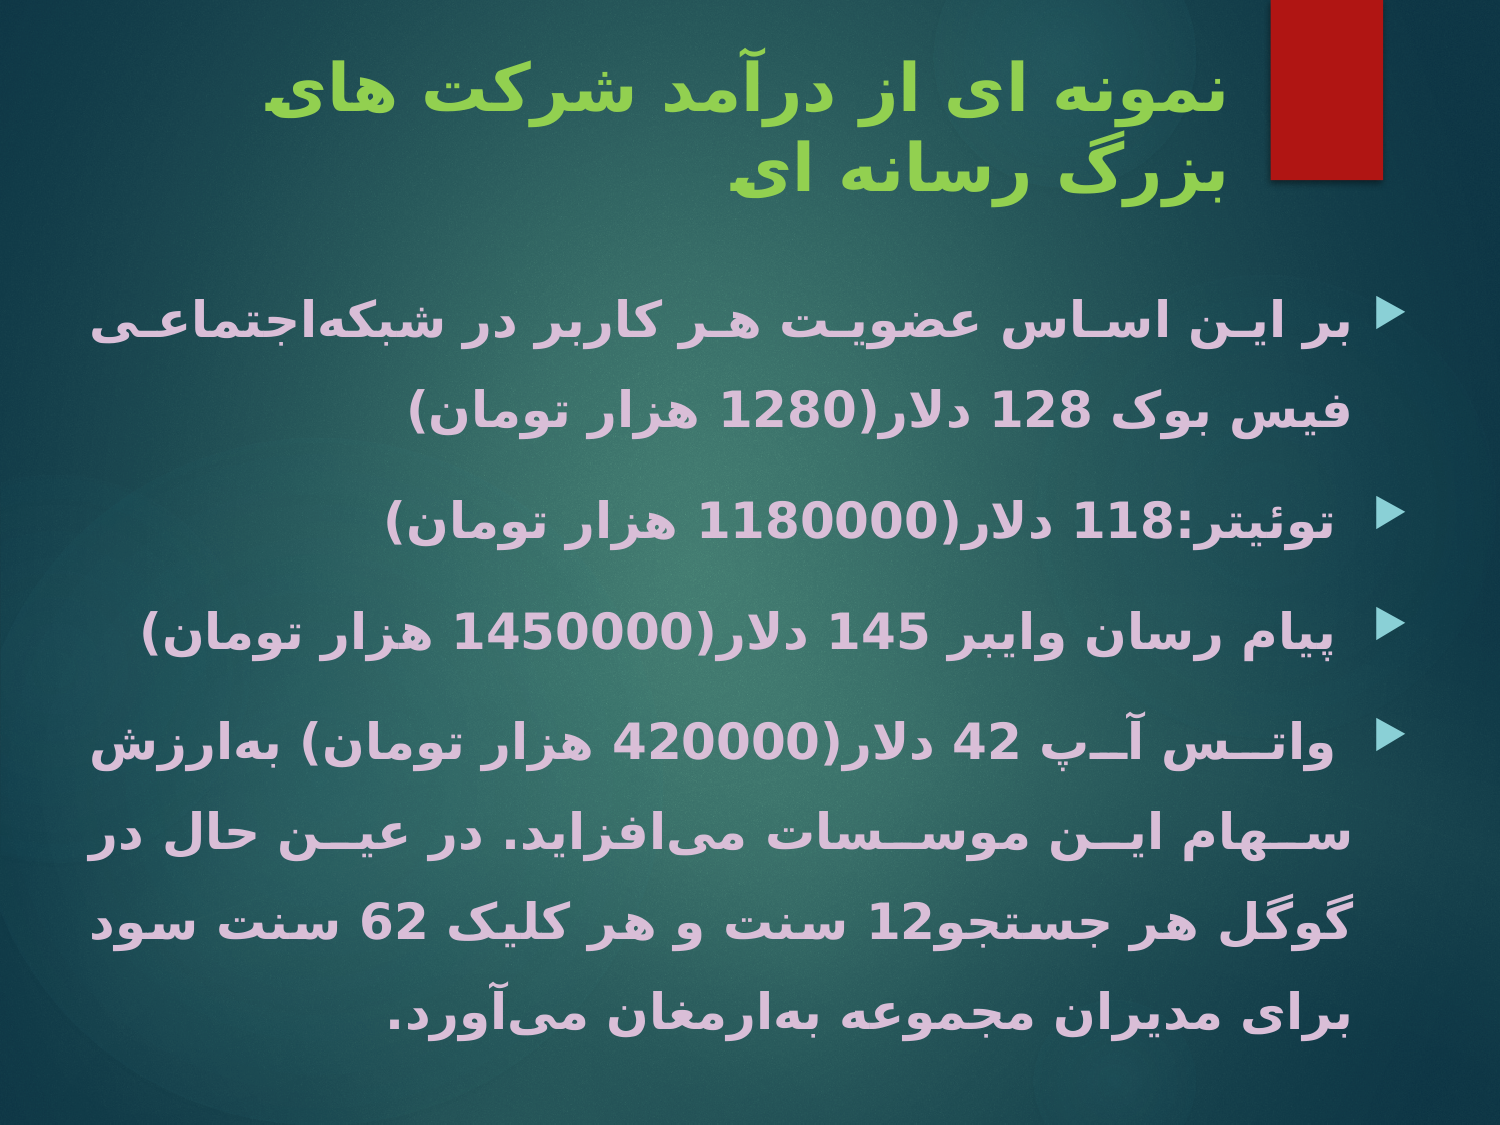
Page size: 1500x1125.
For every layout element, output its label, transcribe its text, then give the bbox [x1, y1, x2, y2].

list بر این اساس عضویت هر کاربر در شبکه‌اجتماعی فیس بوک 128 دلار(1280 هزار تومان) توئیتر:118 دلار(1180000 هزار تومان) پیام رسان وایبر 145 دلار(1450000 هزار تومان) واتس آپ 42 دلار(420000 هزار تومان) به‌ارزش سهام این موسسات می‌افزاید. در عین حال در گوگل هر جستجو12 سنت و هر کلیک 62 سنت سود برای مدیران مجموعه به‌ارمغان می‌آورد. [75, 249, 1425, 1050]
title نمونه ای از درآمد شرکت های بزرگ رسانه ای [87, 37, 1245, 249]
